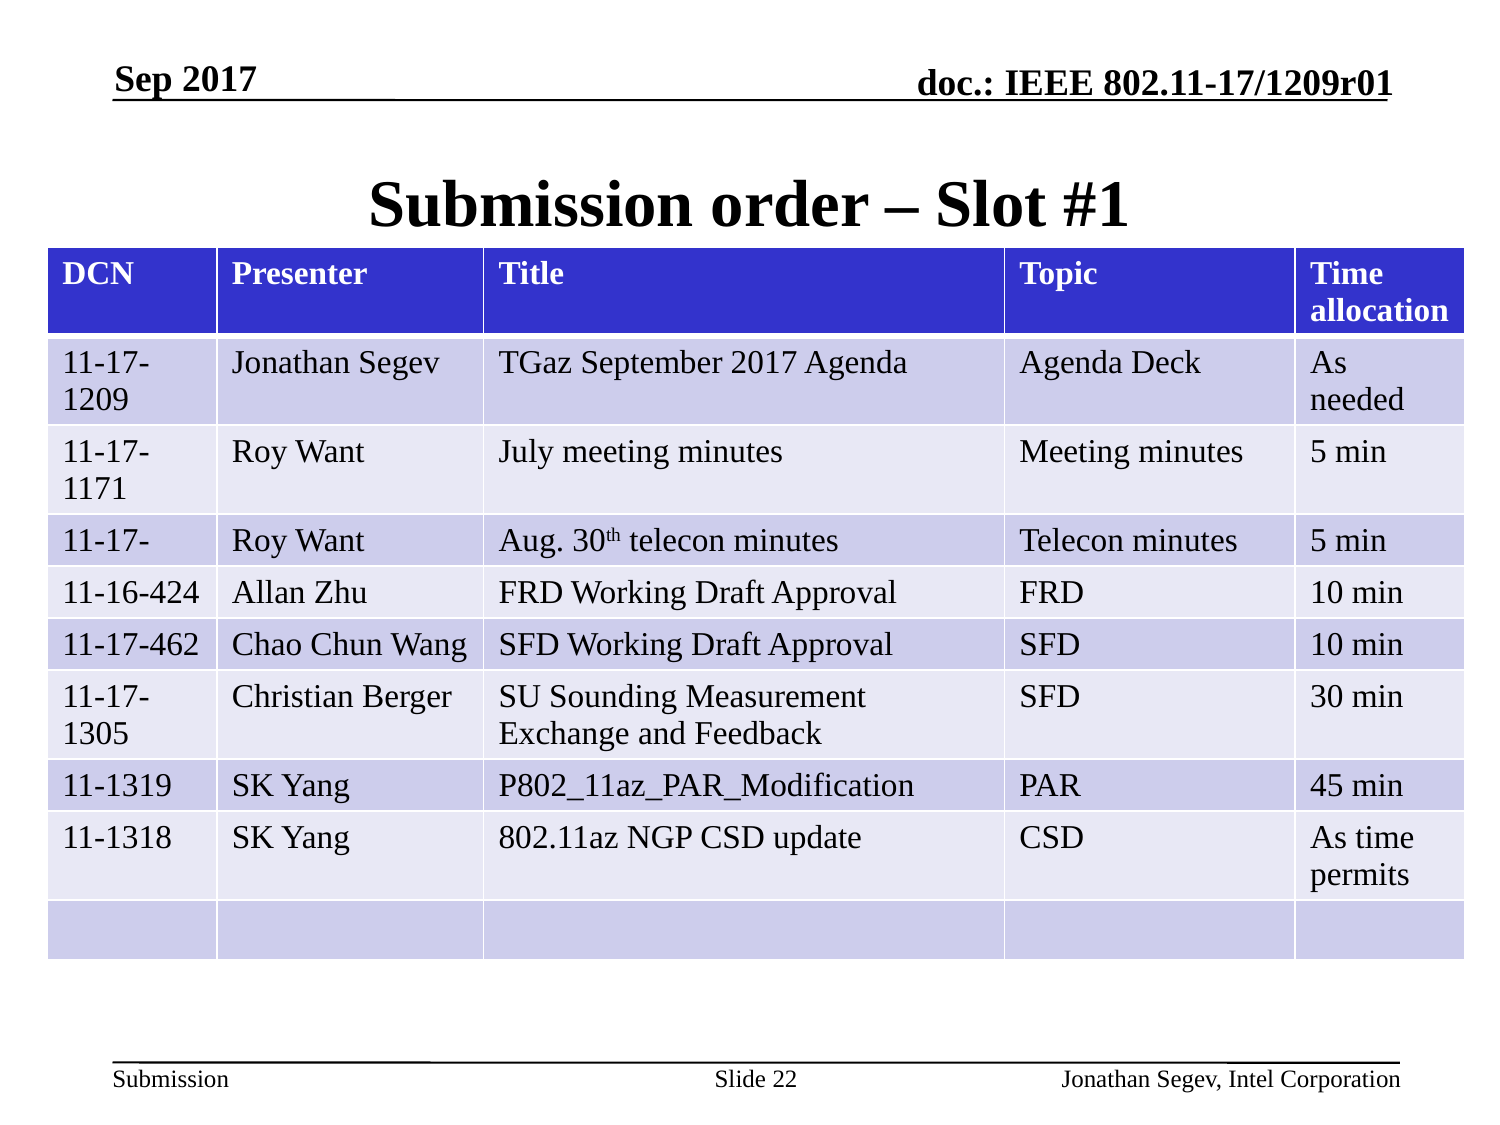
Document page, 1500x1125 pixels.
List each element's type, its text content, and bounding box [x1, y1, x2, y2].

table_cell P802_11az_PAR_Modification [484, 760, 1004, 810]
table_cell As needed [1296, 339, 1464, 424]
table_cell [1005, 901, 1294, 959]
table_cell TGaz September 2017 Agenda [484, 339, 1004, 424]
table_cell 5 min [1296, 515, 1464, 565]
table_cell Jonathan Segev [218, 339, 483, 424]
table_cell Roy Want [218, 515, 483, 565]
table_cell 10 min [1296, 619, 1464, 669]
table_cell Roy Want [218, 426, 483, 513]
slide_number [114, 54, 423, 100]
table_cell FRD [1005, 567, 1294, 617]
table_cell 11-17-1171 [48, 426, 216, 513]
table_cell 11-17-462 [48, 619, 216, 669]
table_cell SK Yang [218, 812, 483, 899]
table_cell 11-16-424 [48, 567, 216, 617]
title Submission order – Slot #1 [112, 112, 1388, 246]
table_cell 45 min [1296, 760, 1464, 810]
table_cell Telecon minutes [1005, 515, 1294, 565]
table_cell 11-1318 [48, 812, 216, 899]
table_cell FRD Working Draft Approval [484, 567, 1004, 617]
table_cell 30 min [1296, 671, 1464, 758]
table_cell [484, 901, 1004, 959]
table_header Topic [1005, 248, 1294, 333]
table_cell Allan Zhu [218, 567, 483, 617]
footer Jonathan Segev, Intel Corporation [878, 1061, 1402, 1093]
table_header DCN [48, 248, 216, 333]
table_cell [1296, 901, 1464, 959]
table_cell 11-17- [48, 515, 216, 565]
table_cell Meeting minutes [1005, 426, 1294, 513]
table_header Time allocation [1296, 248, 1464, 333]
table_cell Chao Chun Wang [218, 619, 483, 669]
table_cell 802.11az NGP CSD update [484, 812, 1004, 899]
table_cell [218, 901, 483, 959]
table_cell PAR [1005, 760, 1294, 810]
table_cell 11-17-1209 [48, 339, 216, 424]
table_cell 11-17-1305 [48, 671, 216, 758]
table_cell Christian Berger [218, 671, 483, 758]
table_cell July meeting minutes [484, 426, 1004, 513]
table_cell SK Yang [218, 760, 483, 810]
slide_number Slide 22 [712, 1061, 800, 1123]
table_cell Agenda Deck [1005, 339, 1294, 424]
table_cell [48, 901, 216, 959]
table_cell 5 min [1296, 426, 1464, 513]
table_header Presenter [218, 248, 483, 333]
table_cell 11-1319 [48, 760, 216, 810]
table_cell Aug. 30th telecon minutes [484, 515, 1004, 565]
table_cell SFD [1005, 671, 1294, 758]
table_cell CSD [1005, 812, 1294, 899]
table_header Title [484, 248, 1004, 333]
table_cell SFD Working Draft Approval [484, 619, 1004, 669]
table_cell 10 min [1296, 567, 1464, 617]
table_cell SU Sounding Measurement Exchange and Feedback [484, 671, 1004, 758]
table_cell As time permits [1296, 812, 1464, 899]
table_cell SFD [1005, 619, 1294, 669]
